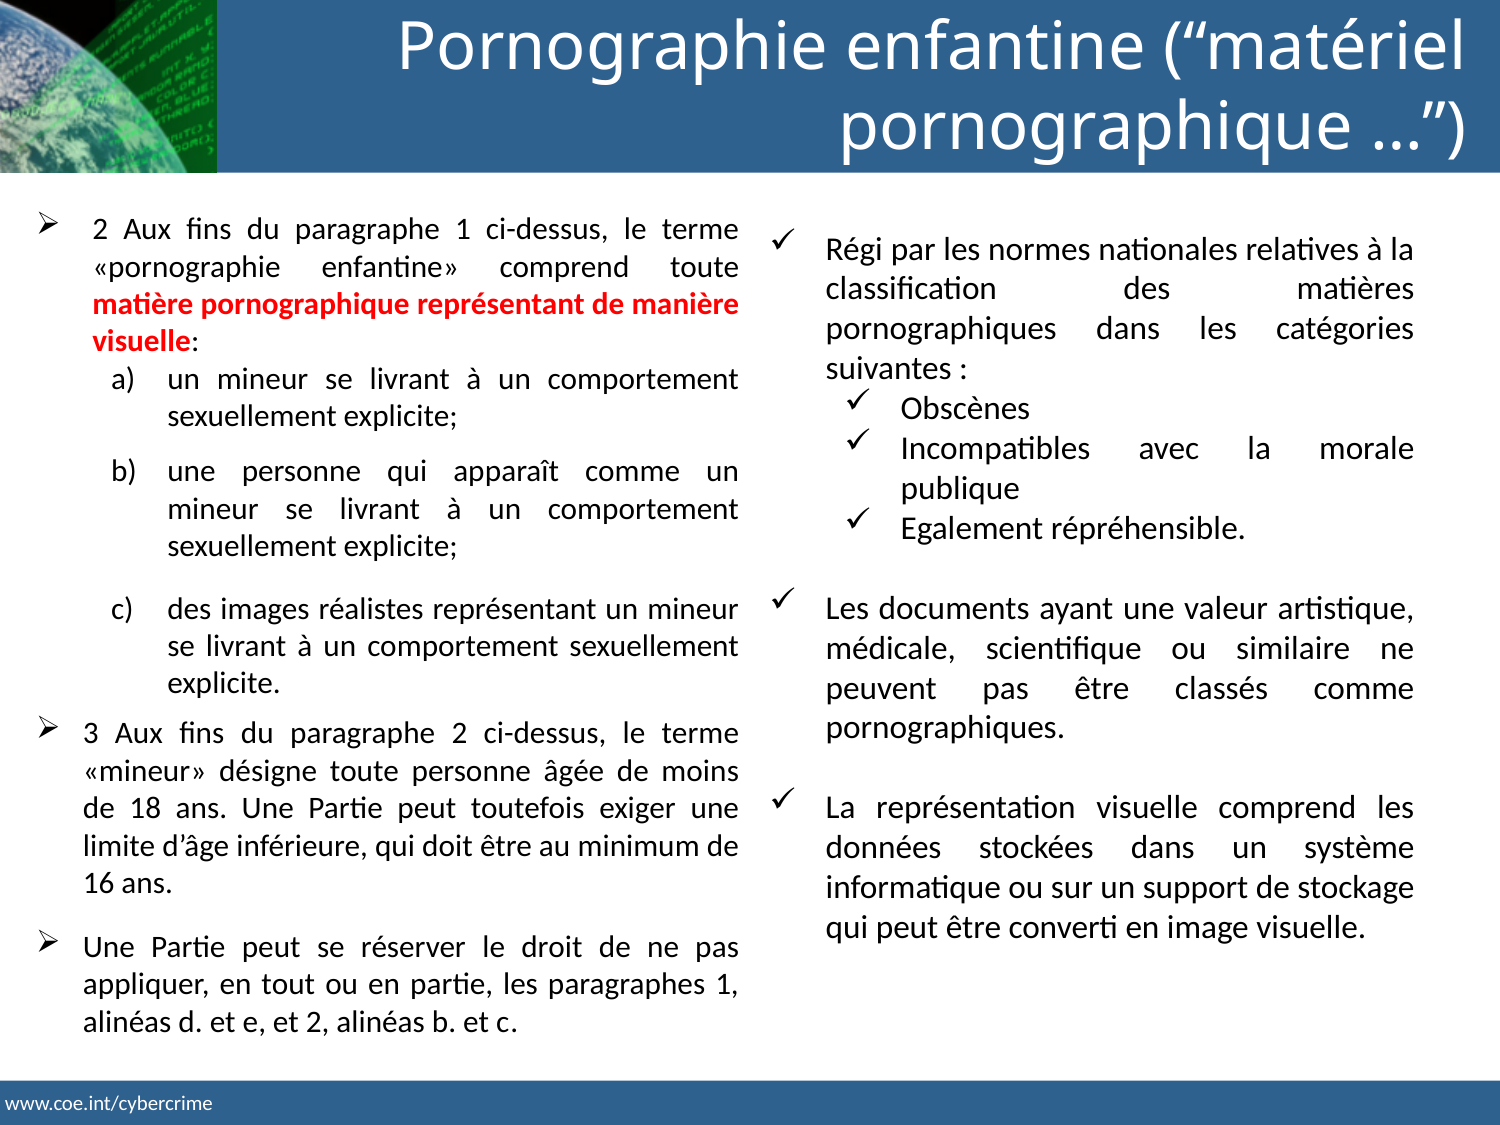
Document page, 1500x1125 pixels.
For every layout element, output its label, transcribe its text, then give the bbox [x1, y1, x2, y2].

text_box Régi par les normes nationales relatives à la classification des matières pornographiques dans les catégories suivantes : Obscènes Incompatibles avec la morale publique Egalement répréhensible. Les documents ayant une valeur artistique, médicale, scientifique ou similaire ne peuvent pas être classés comme pornographiques. La représentation visuelle comprend les données stockées dans un système informatique ou sur un support de stockage qui peut être converti en image visuelle. [754, 219, 1430, 993]
picture [0, 0, 217, 173]
text_box 2 Aux fins du paragraphe 1 ci-dessus, le terme «pornographie enfantine» comprend toute matière pornographique représentant de manière visuelle: un mineur se livrant à un comportement sexuellement explicite; une personne qui apparaît comme un mineur se livrant à un comportement sexuellement explicite; des images réalistes représentant un mineur se livrant à un comportement sexuellement explicite. 3 Aux fins du paragraphe 2 ci-dessus, le terme «mineur» désigne toute personne âgée de moins de 18 ans. Une Partie peut toutefois exiger une limite d’âge inférieure, qui doit être au minimum de 16 ans. Une Partie peut se réserver le droit de ne pas appliquer, en tout ou en partie, les paragraphes 1, alinéas d. et e, et 2, alinéas b. et c. [21, 201, 755, 1046]
text_box Pornographie enfantine (“matériel pornographique …”) [230, 0, 1483, 171]
